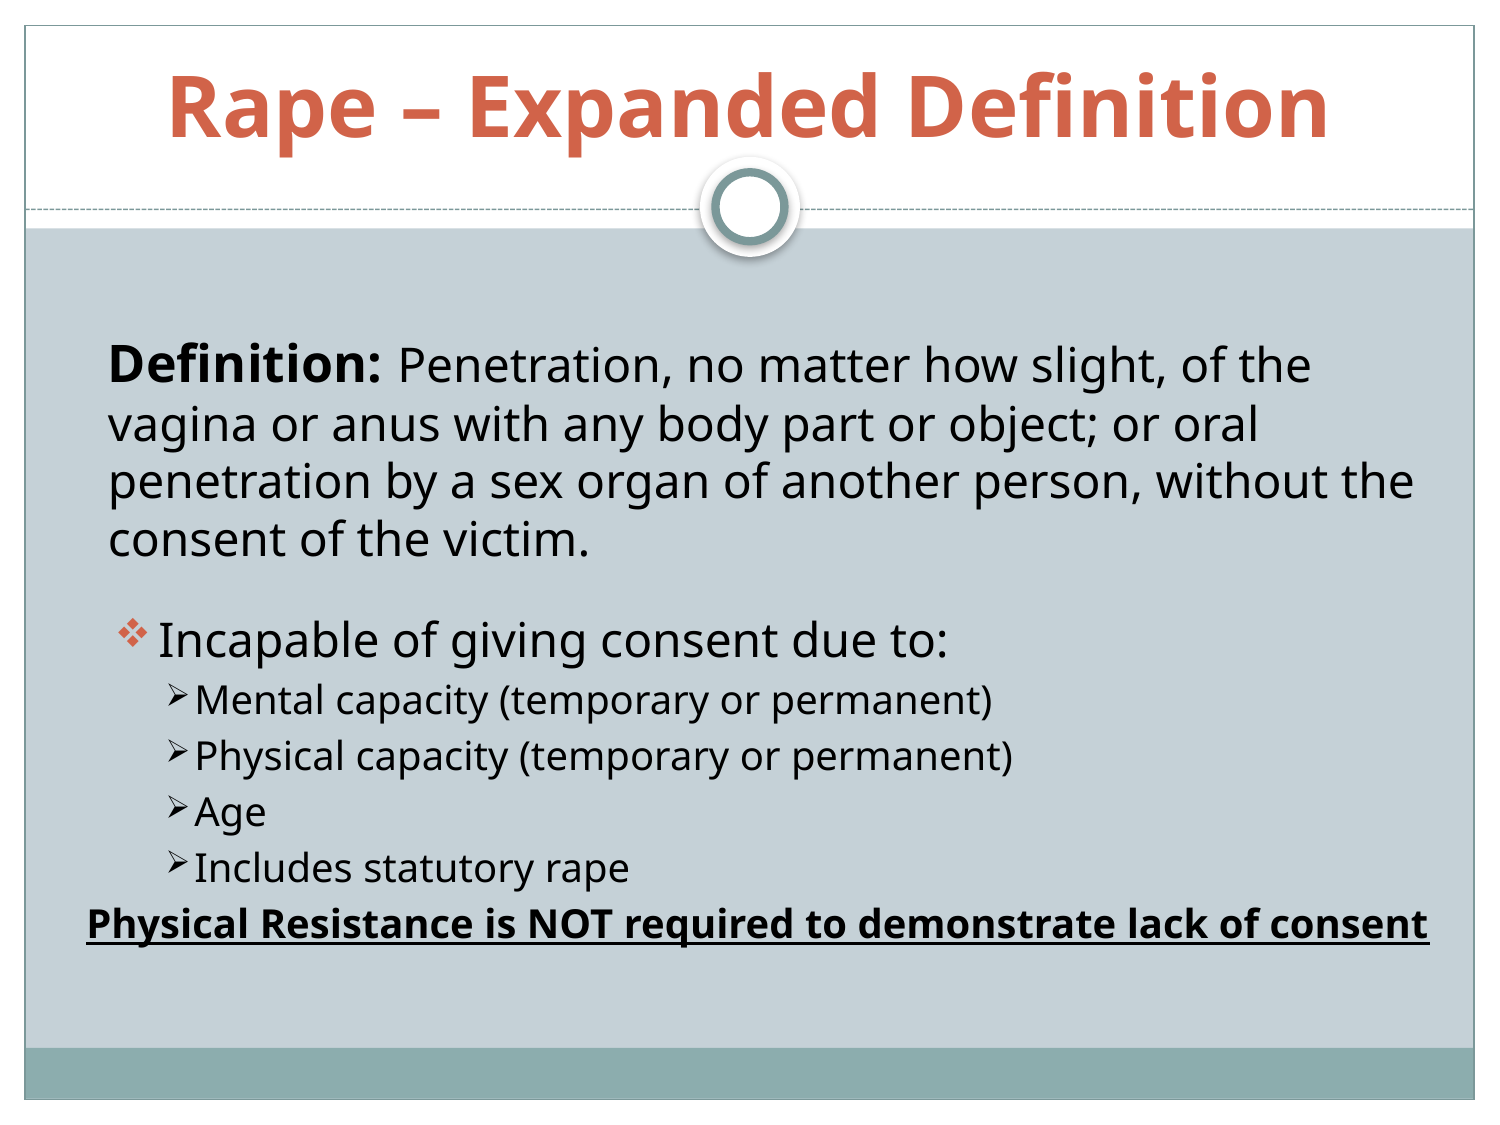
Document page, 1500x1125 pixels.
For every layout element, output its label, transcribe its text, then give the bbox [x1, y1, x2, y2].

title Rape – Expanded Definition [49, 37, 1450, 162]
list Definition: Penetration, no matter how slight, of the vagina or anus with any body part or object; or oral penetration by a sex organ of another person, without the consent of the victim. Incapable of giving consent due to: Mental capacity (temporary or permanent) Physical capacity (temporary or permanent) Age Includes statutory rape Physical Resistance is NOT required to demonstrate lack of consent [50, 249, 1445, 1000]
